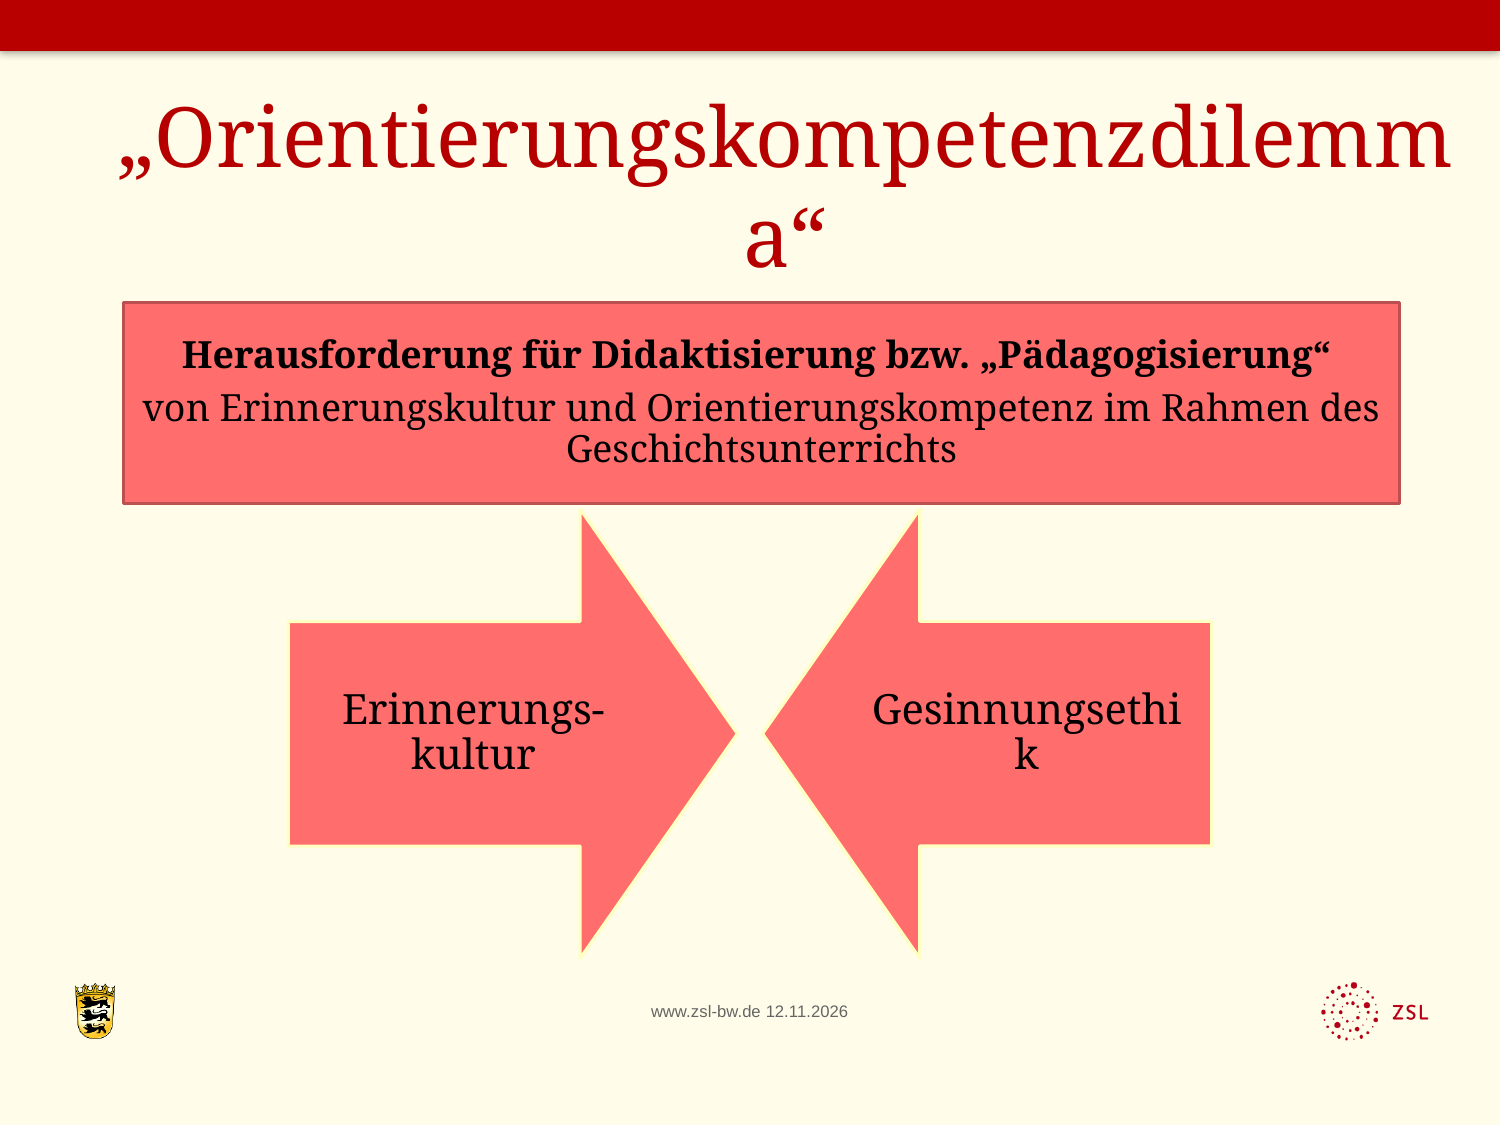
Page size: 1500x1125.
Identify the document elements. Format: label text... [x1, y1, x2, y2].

text_box Herausforderung für Didaktisierung bzw. „Pädagogisierung“ von Erinnerungskultur und Orientierungskompetenz im Rahmen des Geschichtsunterrichts [122, 301, 1401, 505]
picture [1320, 981, 1429, 1041]
picture [73, 981, 117, 1041]
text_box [287, 479, 1212, 988]
title „Orientierungskompetenzdilemma“ [100, 90, 1471, 278]
